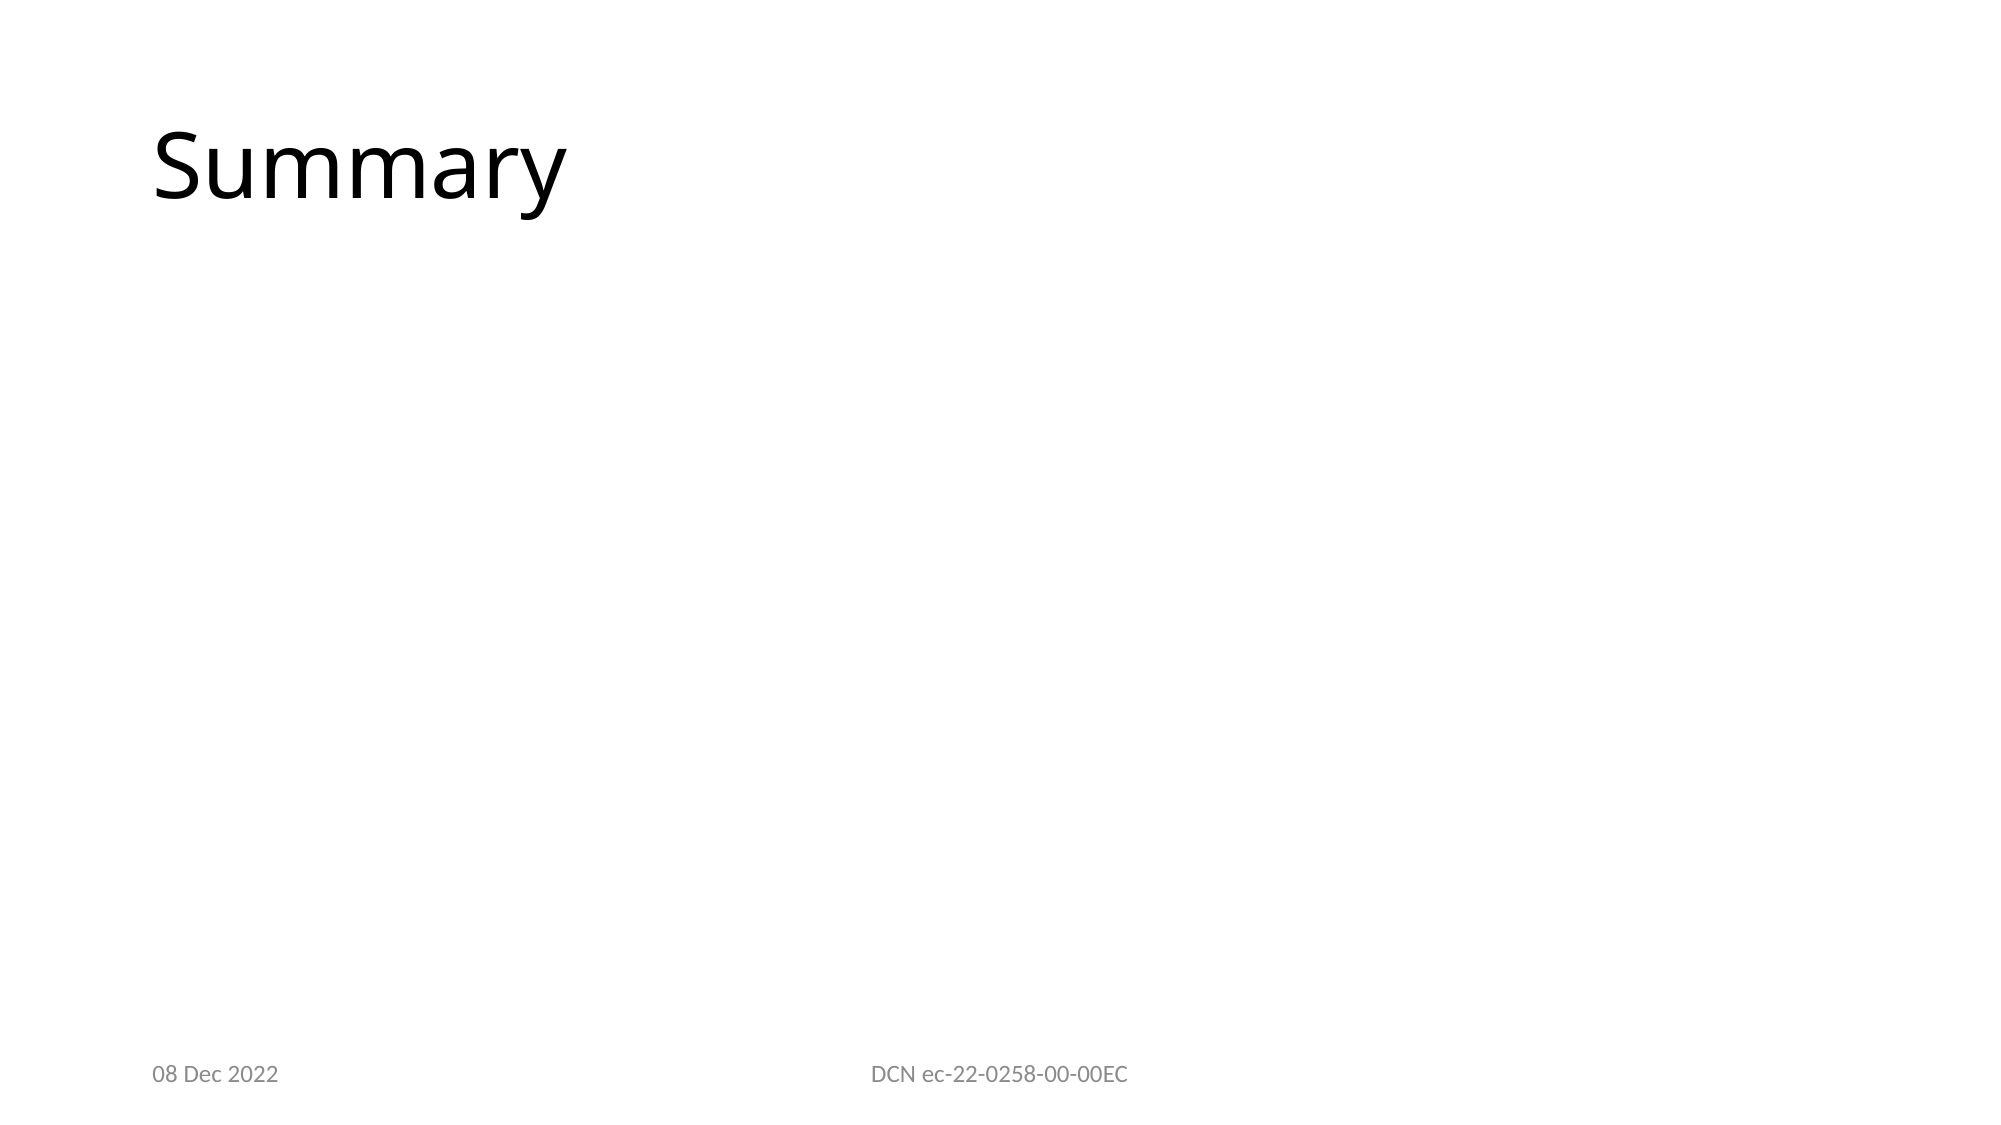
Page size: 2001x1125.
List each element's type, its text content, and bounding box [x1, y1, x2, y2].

footer DCN ec-22-0258-00-00EC [662, 1042, 1338, 1103]
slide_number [137, 1042, 588, 1103]
title Summary [137, 59, 1863, 278]
